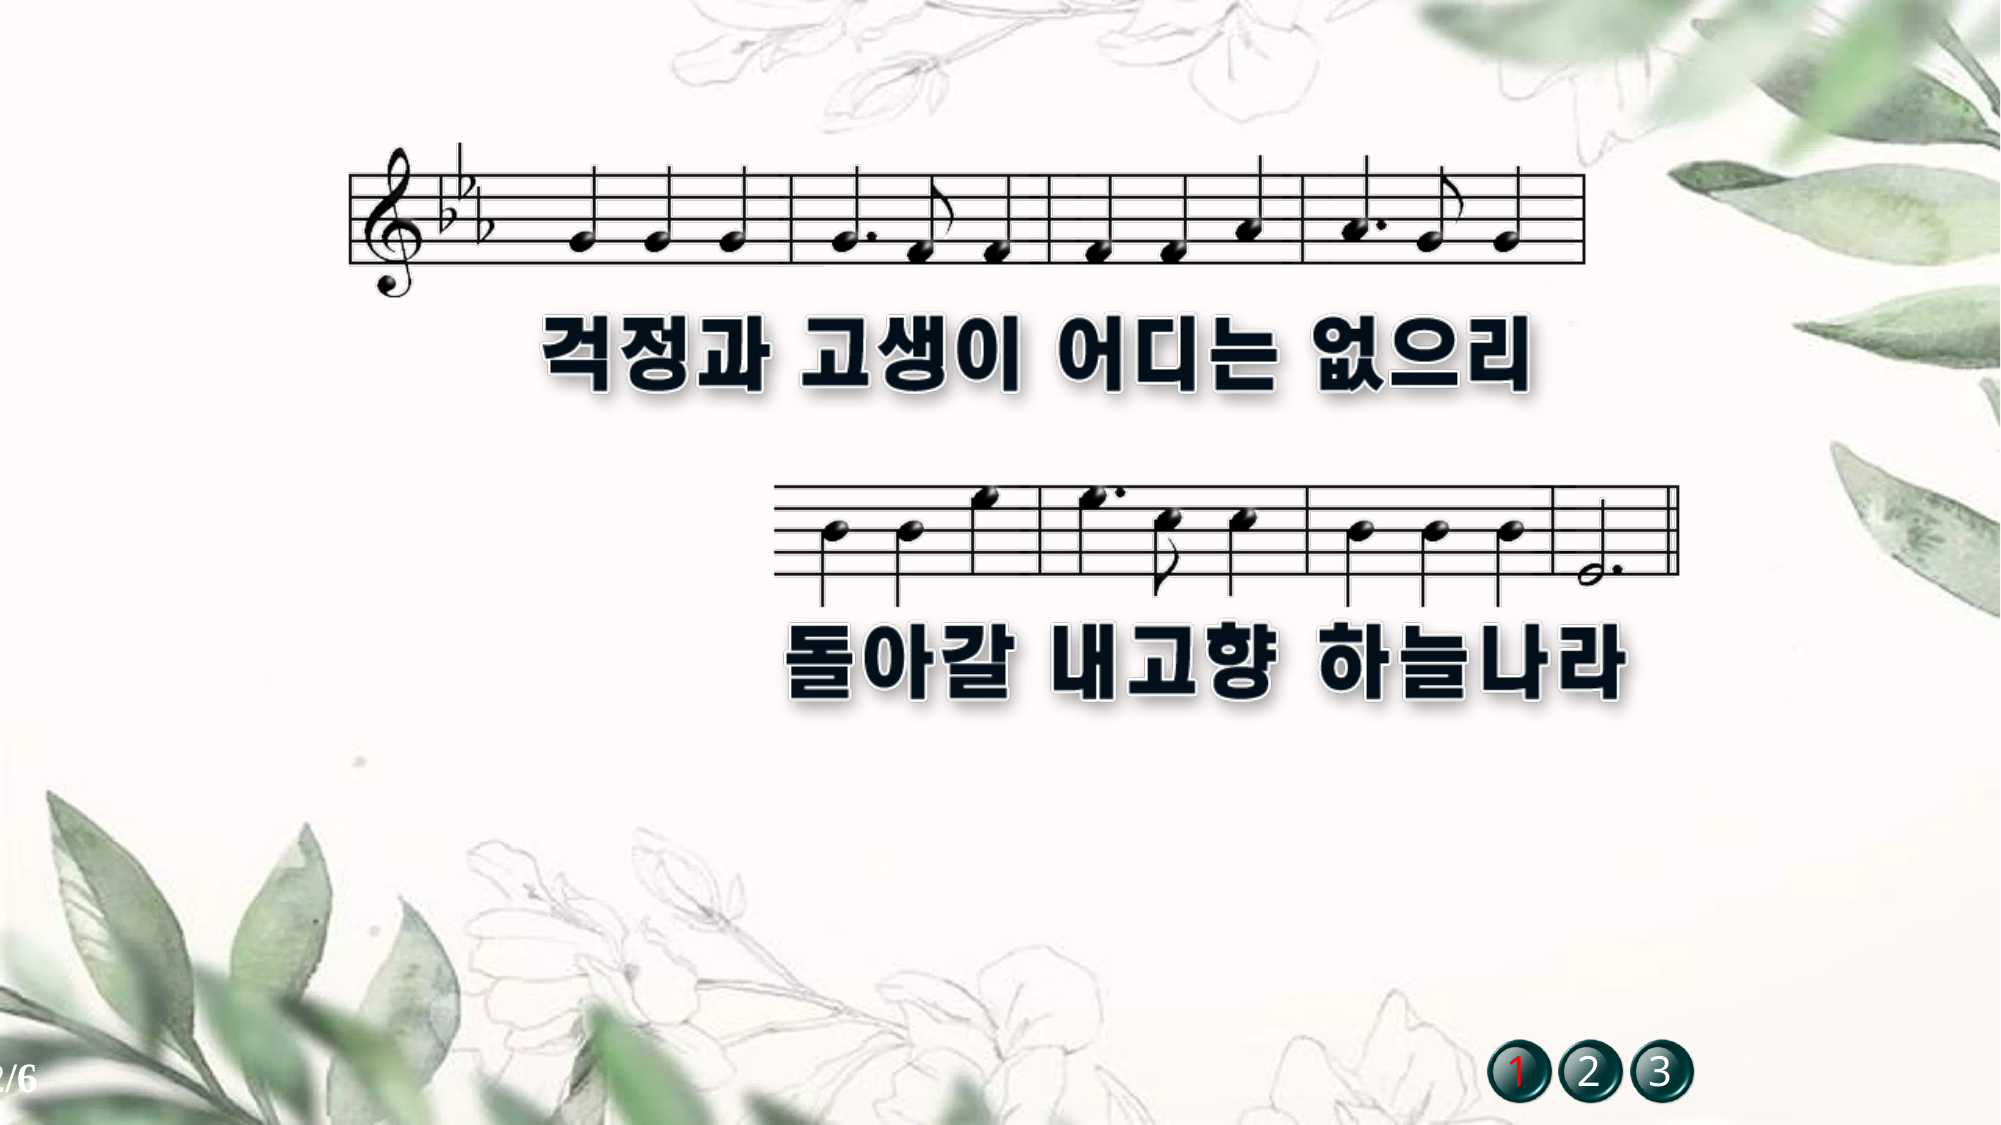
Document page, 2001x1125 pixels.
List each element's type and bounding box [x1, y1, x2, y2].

text_box [1484, 1035, 1555, 1106]
picture [0, 0, 2001, 1125]
text_box [1555, 1035, 1626, 1106]
text_box [1627, 1035, 1697, 1106]
